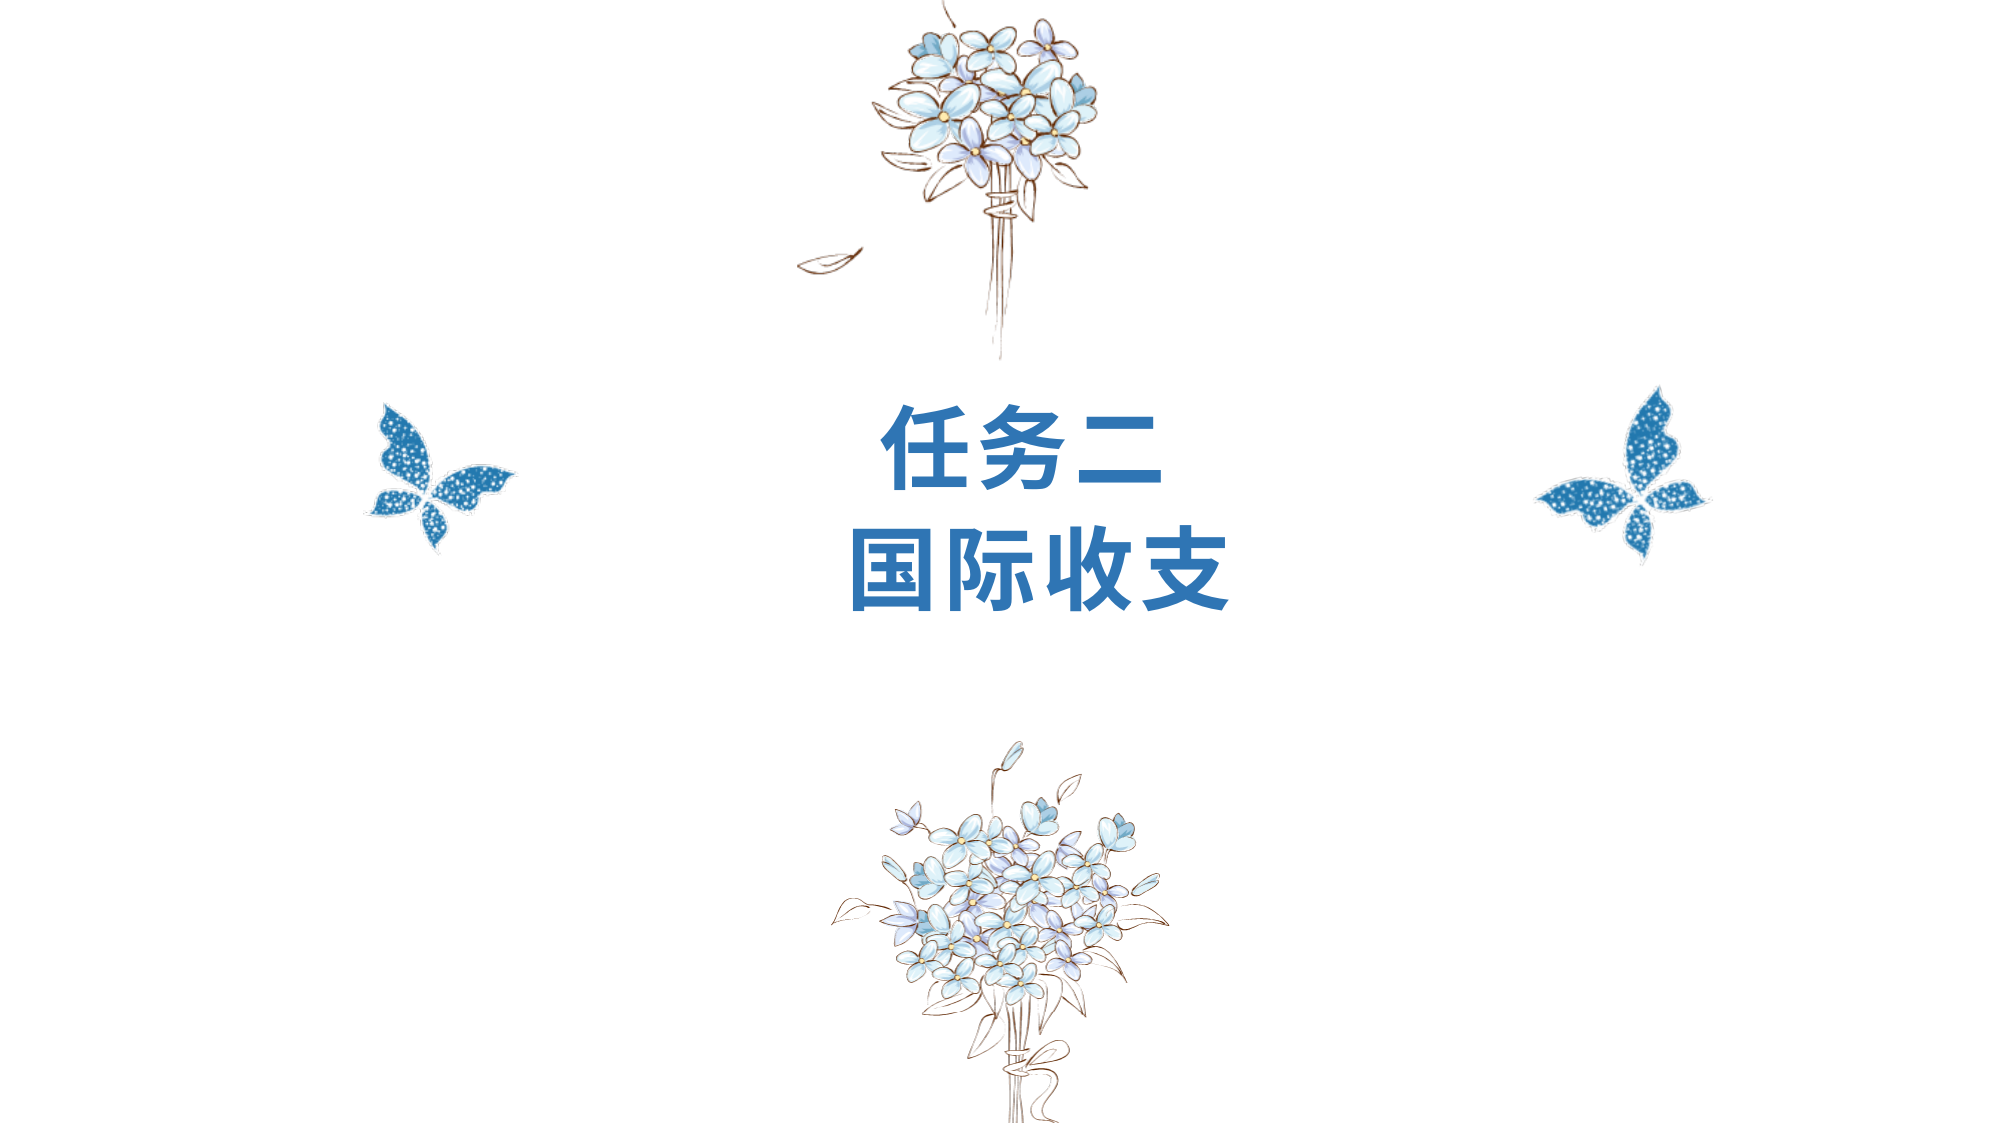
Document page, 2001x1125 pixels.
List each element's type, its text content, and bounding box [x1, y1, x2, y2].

picture [831, 741, 1170, 1123]
picture [797, 0, 1099, 362]
picture [1564, 380, 1724, 586]
picture [363, 402, 515, 556]
title 任务二 国际收支 [515, 373, 1564, 630]
